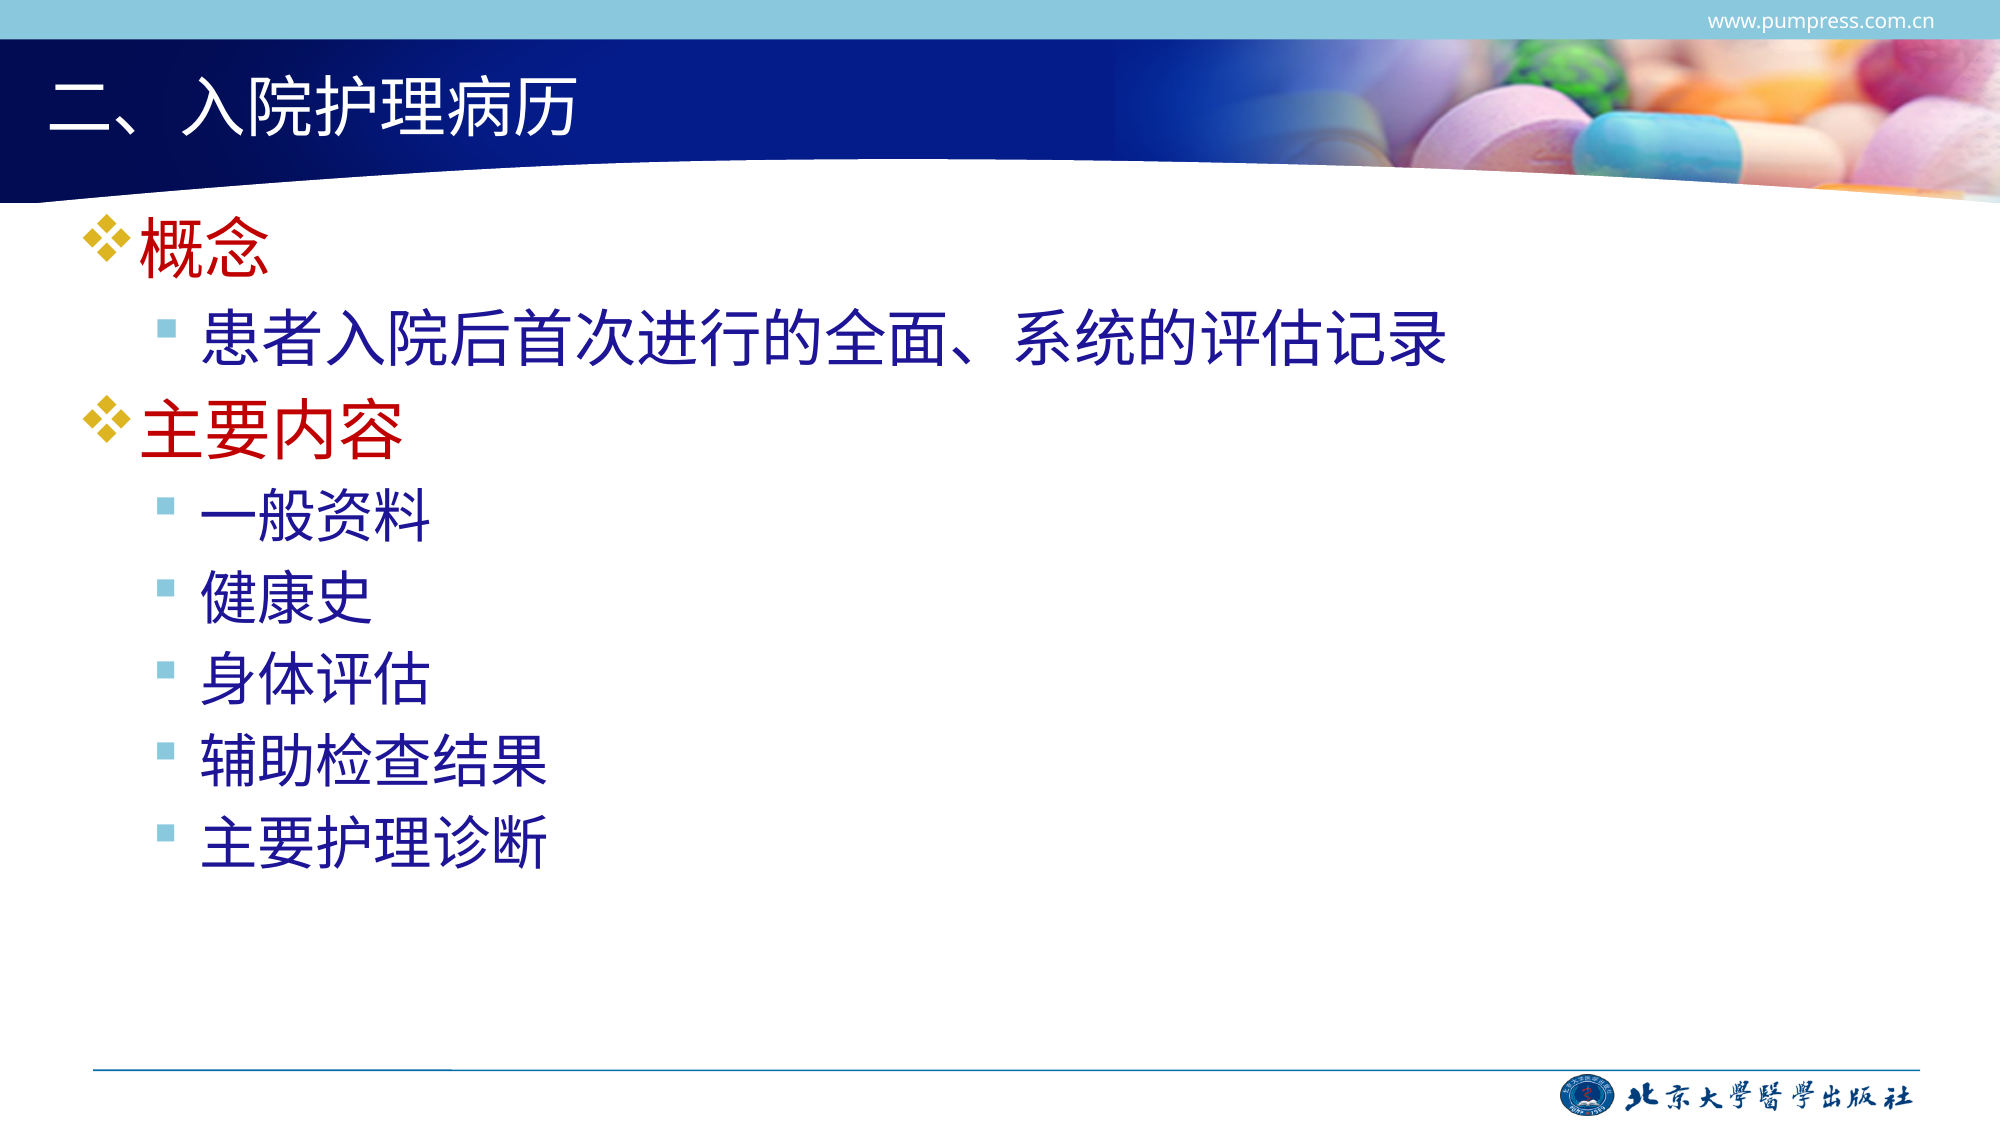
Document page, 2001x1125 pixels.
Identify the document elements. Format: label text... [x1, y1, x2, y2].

slide_number www.pumpress.com.cn [1366, 0, 1951, 38]
list 概念 患者入院后首次进行的全面、系统的评估记录 主要内容 一般资料 健康史 身体评估 辅助检查结果 主要护理诊断 [62, 198, 1947, 1000]
title 二、入院护理病历 [30, 58, 1799, 152]
picture [1560, 1074, 1915, 1118]
picture [0, 40, 2000, 203]
